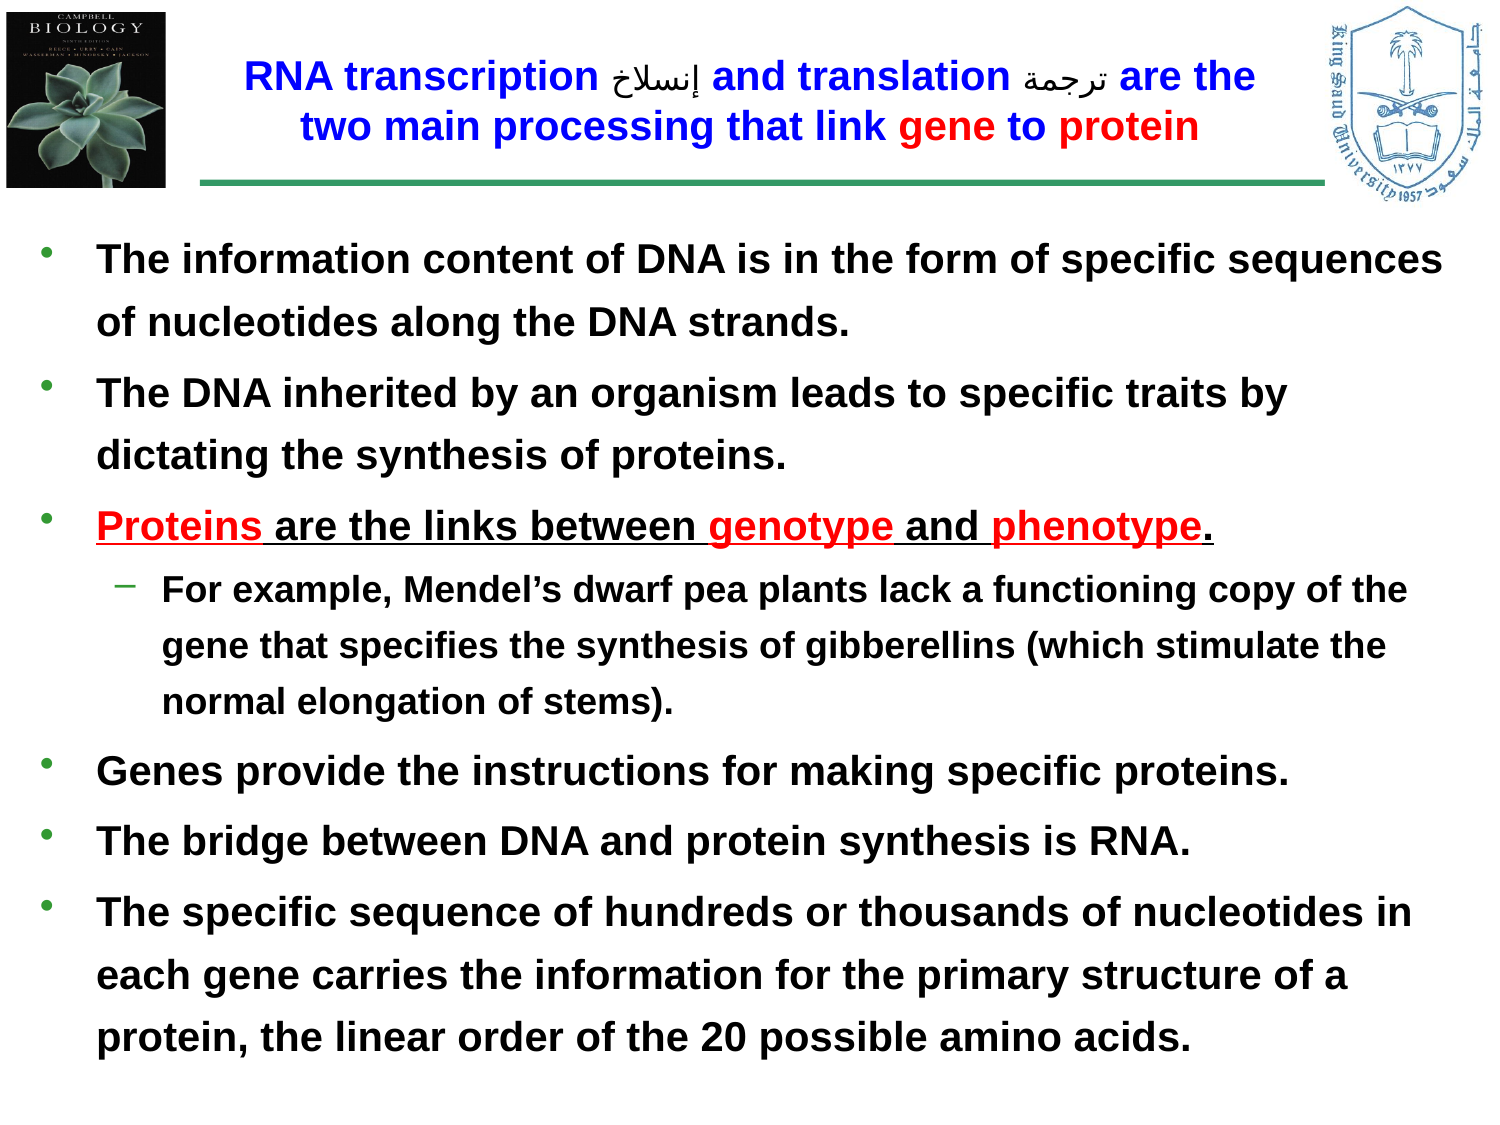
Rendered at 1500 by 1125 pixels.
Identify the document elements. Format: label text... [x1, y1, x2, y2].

text_box The information content of DNA is in the form of specific sequences of nucleotides along the DNA strands. The DNA inherited by an organism leads to specific traits by dictating the synthesis of proteins. Proteins are the links between genotype and phenotype. For example, Mendel’s dwarf pea plants lack a functioning copy of the gene that specifies the synthesis of gibberellins (which stimulate the normal elongation of stems). Genes provide the instructions for making specific proteins. The bridge between DNA and protein synthesis is RNA. The specific sequence of hundreds or thousands of nucleotides in each gene carries the information for the primary structure of a protein, the linear order of the 20 possible amino acids. [24, 216, 1475, 1068]
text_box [5, 0, 1488, 209]
